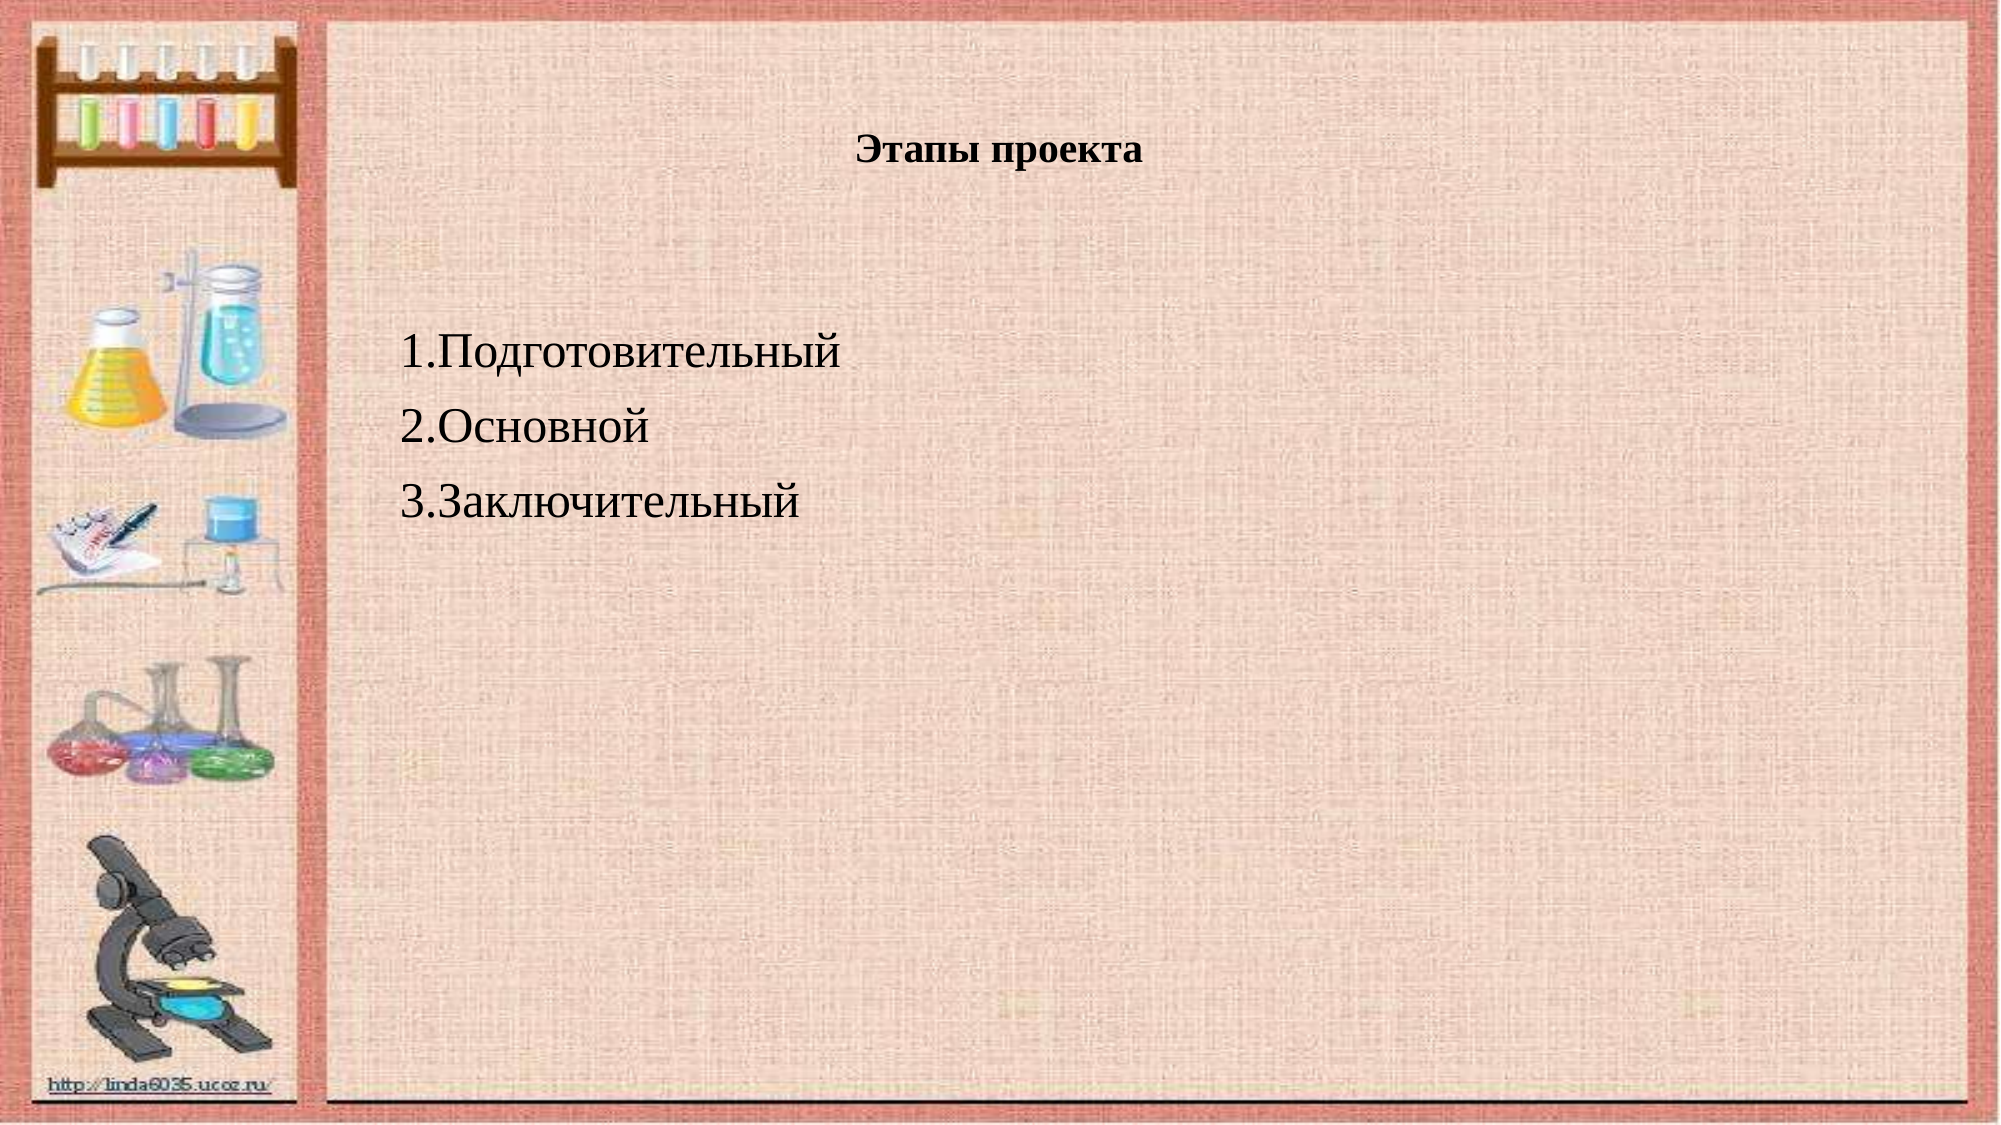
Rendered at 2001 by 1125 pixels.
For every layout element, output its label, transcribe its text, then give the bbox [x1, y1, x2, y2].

picture [0, 0, 2001, 1125]
list 1.Подготовительный 2.Основной 3.Заключительный [384, 236, 1862, 999]
title Этапы проекта [136, 98, 1862, 179]
